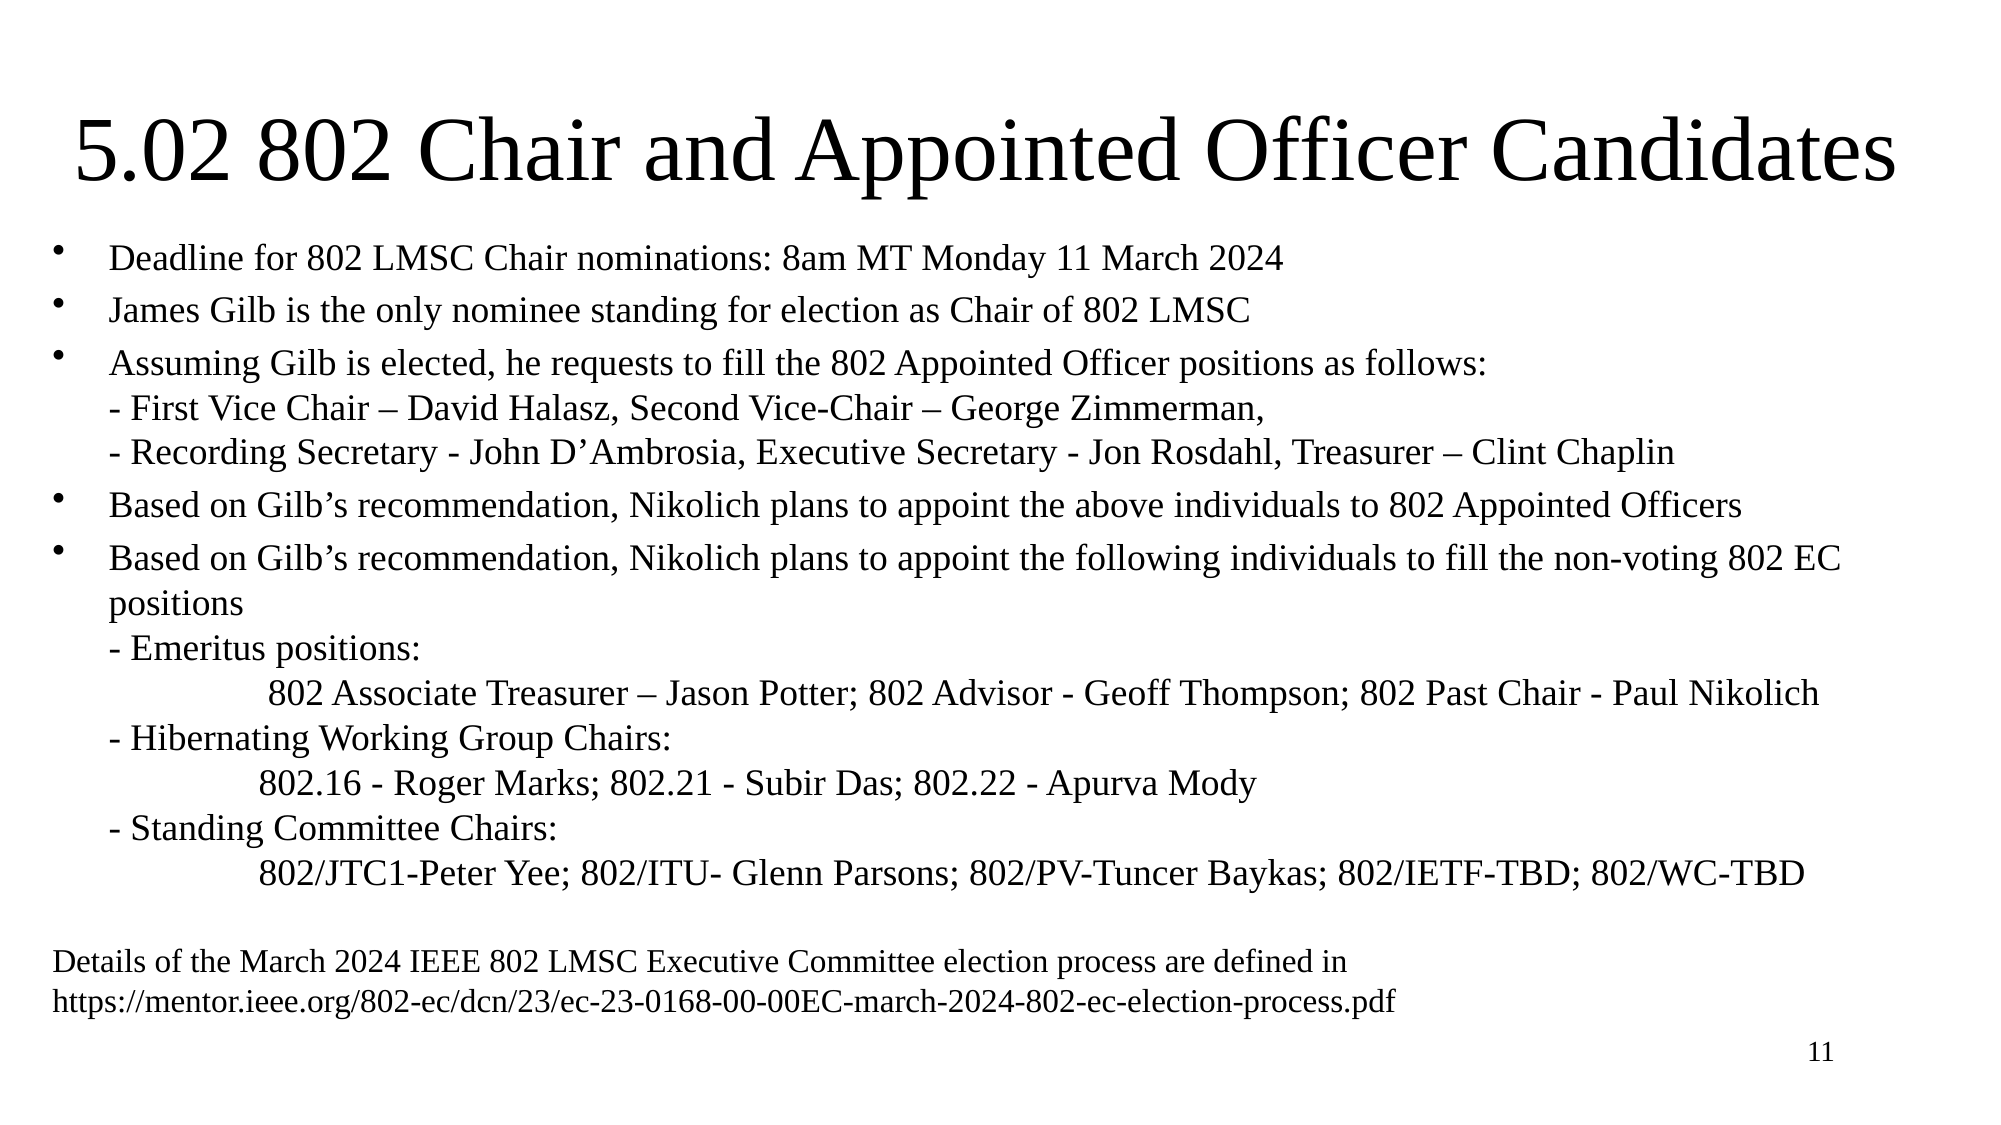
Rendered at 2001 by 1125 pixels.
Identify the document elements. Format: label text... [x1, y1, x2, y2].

title 5.02 802 Chair and Appointed Officer Candidates [36, 49, 1938, 224]
list Deadline for 802 LMSC Chair nominations: 8am MT Monday 11 March 2024 James Gilb is the only nominee standing for election as Chair of 802 LMSC Assuming Gilb is elected, he requests to fill the 802 Appointed Officer positions as follows: - First Vice Chair – David Halasz, Second Vice-Chair – George Zimmerman, - Recording Secretary - John D’Ambrosia, Executive Secretary - Jon Rosdahl, Treasurer – Clint Chaplin Based on Gilb’s recommendation, Nikolich plans to appoint the above individuals to 802 Appointed Officers Based on Gilb’s recommendation, Nikolich plans to appoint the following individuals to fill the non-voting 802 EC positions - Emeritus positions: 802 Associate Treasurer – Jason Potter; 802 Advisor - Geoff Thompson; 802 Past Chair - Paul Nikolich - Hibernating Working Group Chairs: 802.16 - Roger Marks; 802.21 - Subir Das; 802.22 - Apurva Mody - Standing Committee Chairs: 802/JTC1-Peter Yee; 802/ITU- Glenn Parsons; 802/PV-Tuncer Baykas; 802/IETF-TBD; 802/WC-TBD Details of the March 2024 IEEE 802 LMSC Executive Committee election process are defined in https://mentor.ieee.org/802-ec/dcn/23/ec-23-0168-00-00EC-march-2024-802-ec-election-process.pdf [36, 224, 1964, 938]
slide_number 11 [1433, 1024, 1851, 1101]
